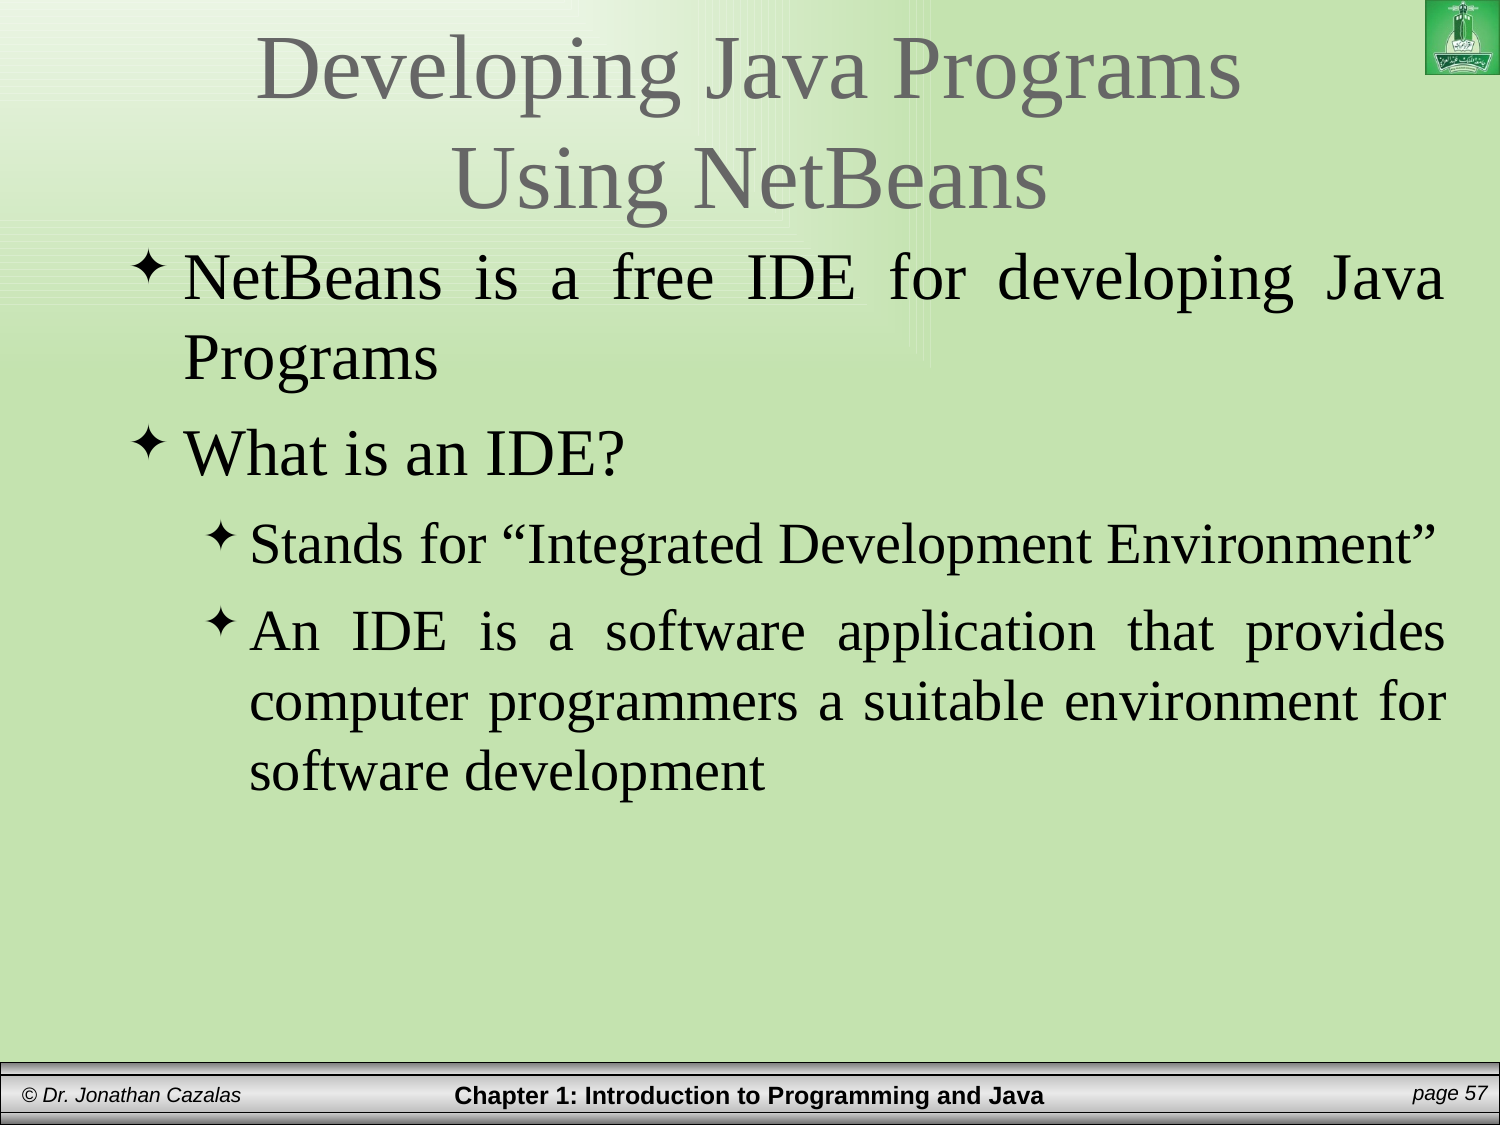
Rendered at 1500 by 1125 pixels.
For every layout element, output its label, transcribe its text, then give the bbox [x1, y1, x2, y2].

picture [1425, 0, 1500, 75]
text_box NetBeans is a free IDE for developing Java Programs What is an IDE? Stands for “Integrated Development Environment” An IDE is a software application that provides computer programmers a suitable environment for software development [112, 224, 1463, 900]
text_box Developing Java Programs Using NetBeans [112, 0, 1388, 224]
